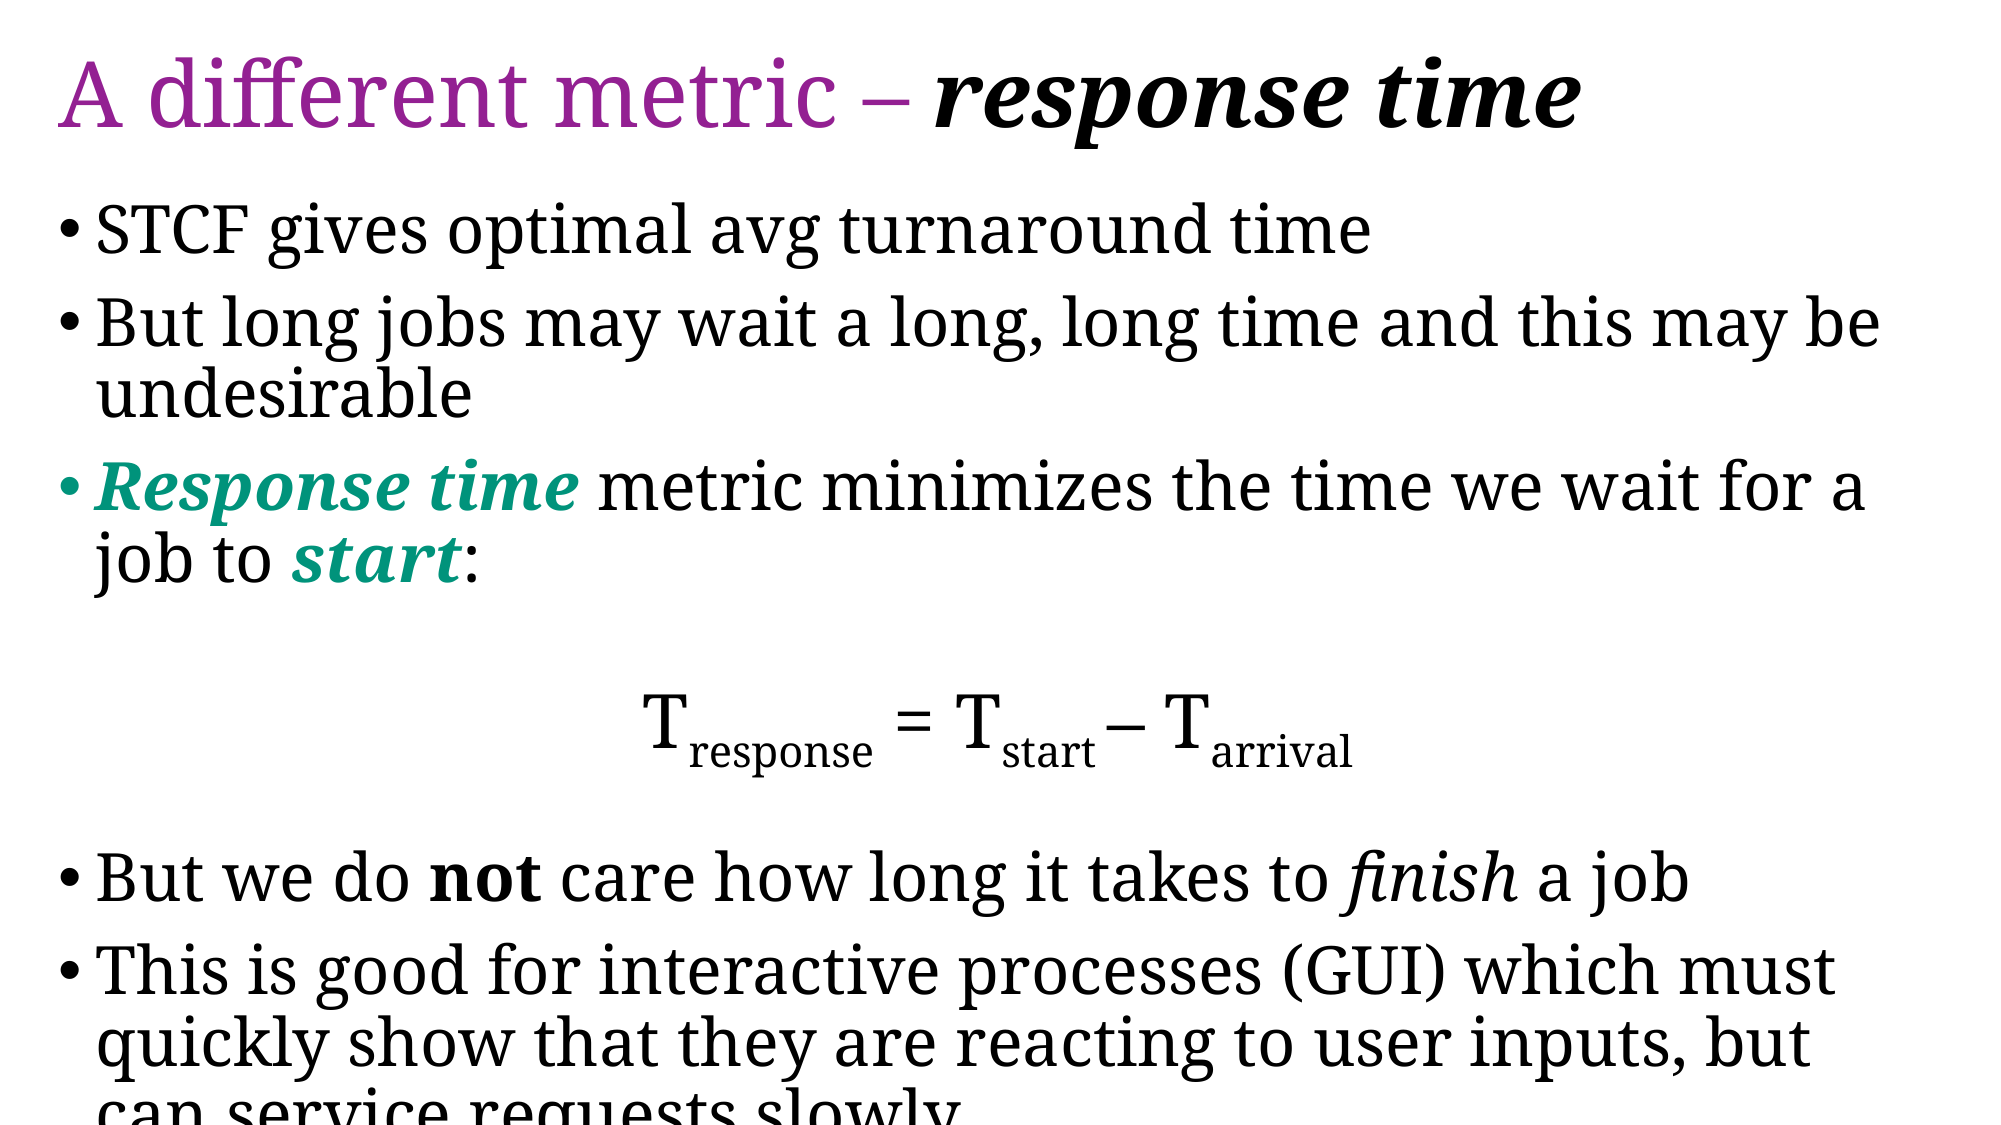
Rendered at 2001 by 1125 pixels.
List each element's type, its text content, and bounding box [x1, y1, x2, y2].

list STCF gives optimal avg turnaround time But long jobs may wait a long, long time and this may be undesirable Response time metric minimizes the time we wait for a job to start: Tresponse = Tstart – Tarrival But we do not care how long it takes to finish a job This is good for interactive processes (GUI) which must quickly show that they are reacting to user inputs, but can service requests slowly [43, 188, 1953, 1106]
title A different metric – response time [43, 25, 1953, 171]
